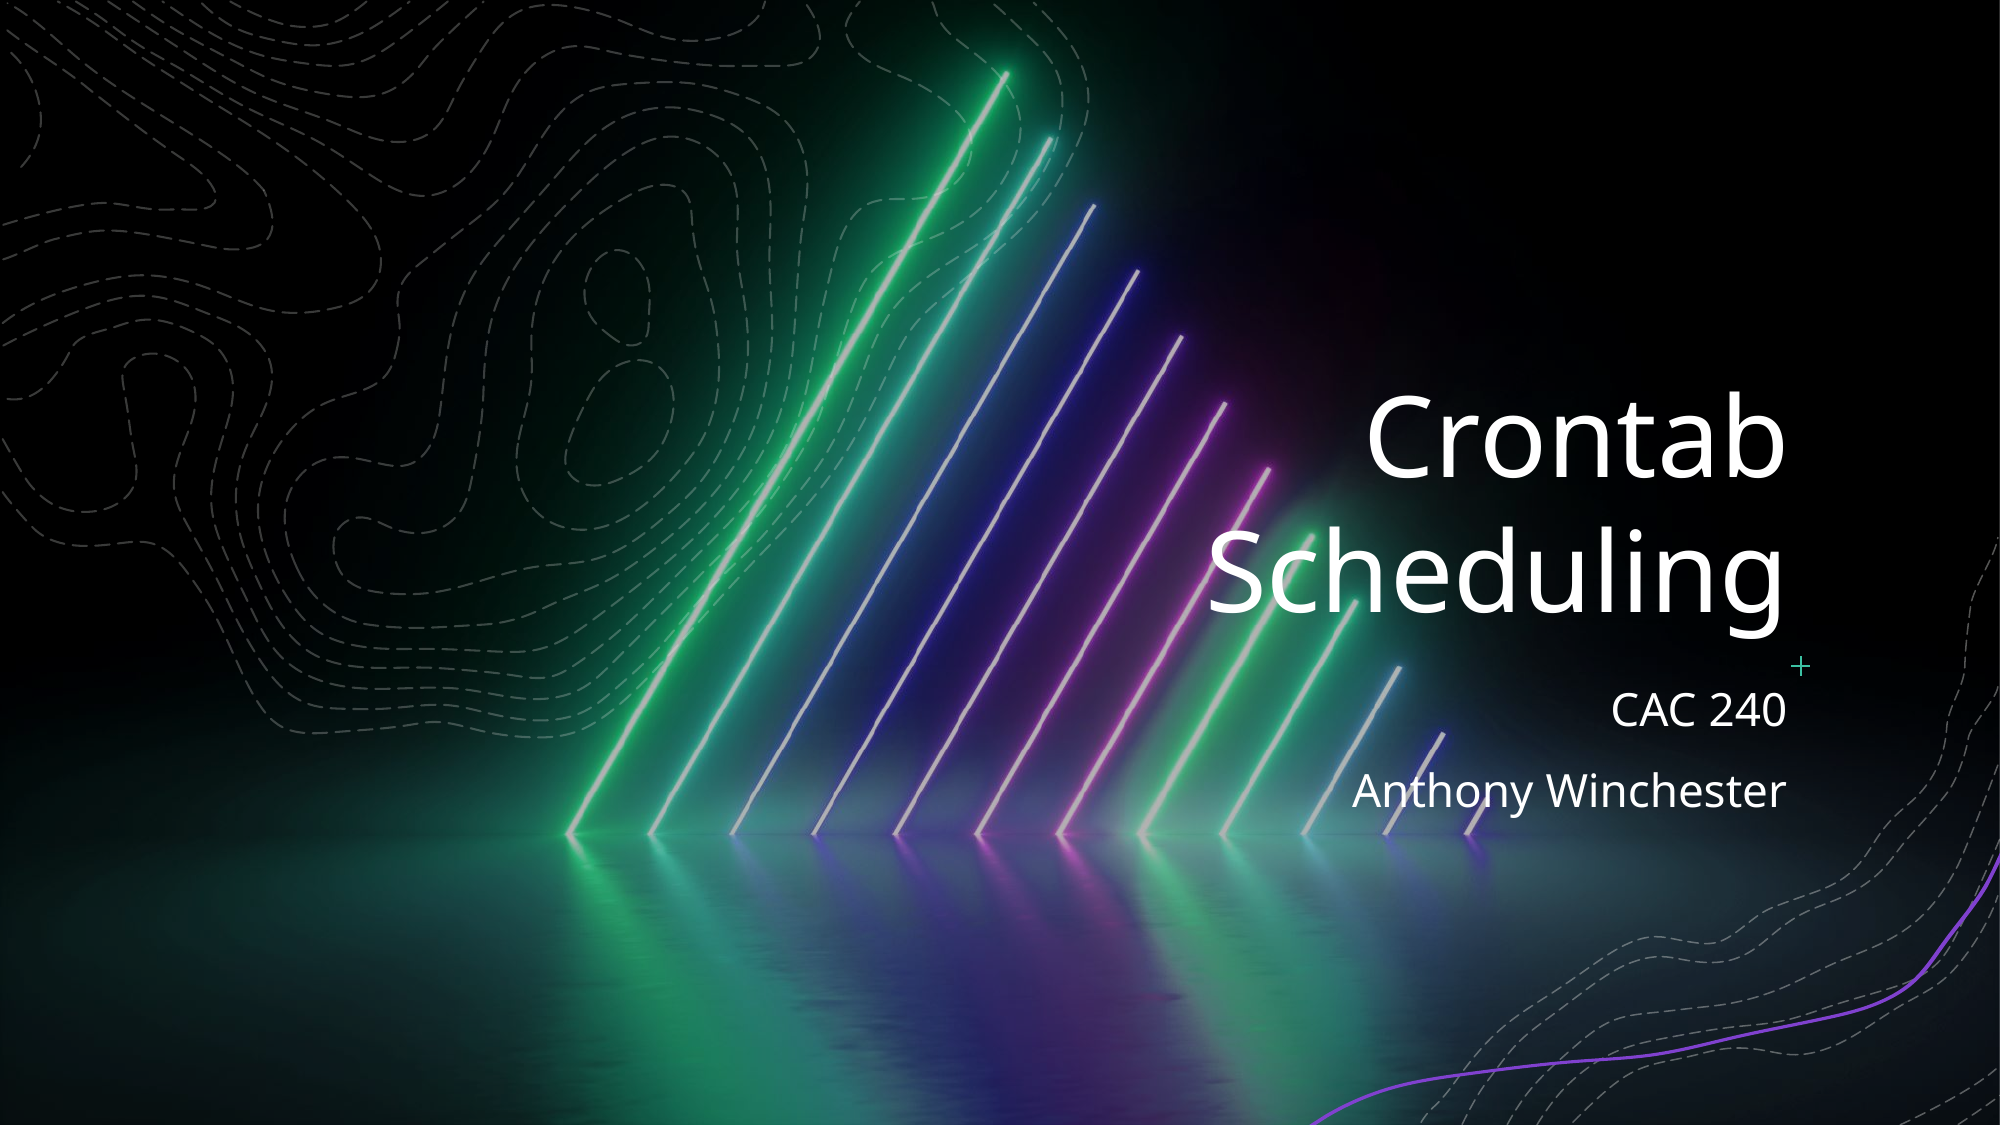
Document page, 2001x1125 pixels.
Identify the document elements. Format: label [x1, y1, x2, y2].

picture [0, 0, 2000, 1125]
text_box [1309, 537, 2000, 1125]
text_box [0, 0, 1089, 738]
text_box [1790, 656, 1811, 676]
